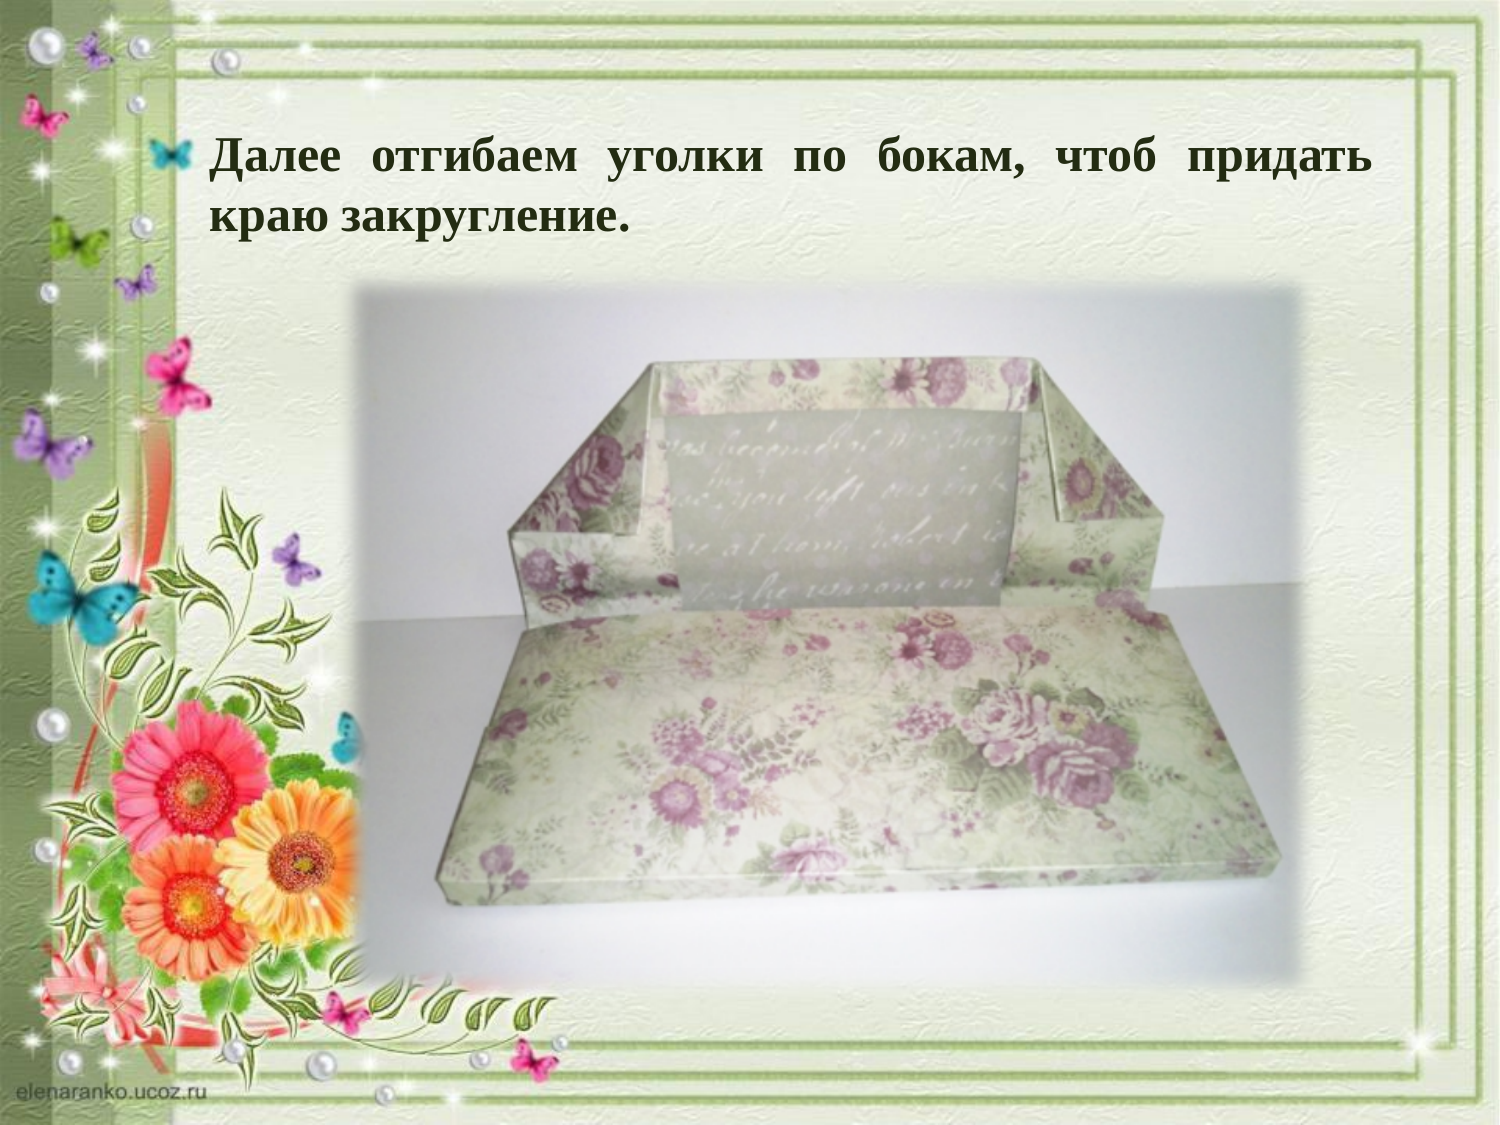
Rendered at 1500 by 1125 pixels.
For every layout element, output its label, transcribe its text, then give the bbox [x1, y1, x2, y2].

picture [0, 0, 1500, 1125]
text_box Далее отгибаем уголки по бокам, чтоб придать краю закругление. [194, 113, 1388, 309]
